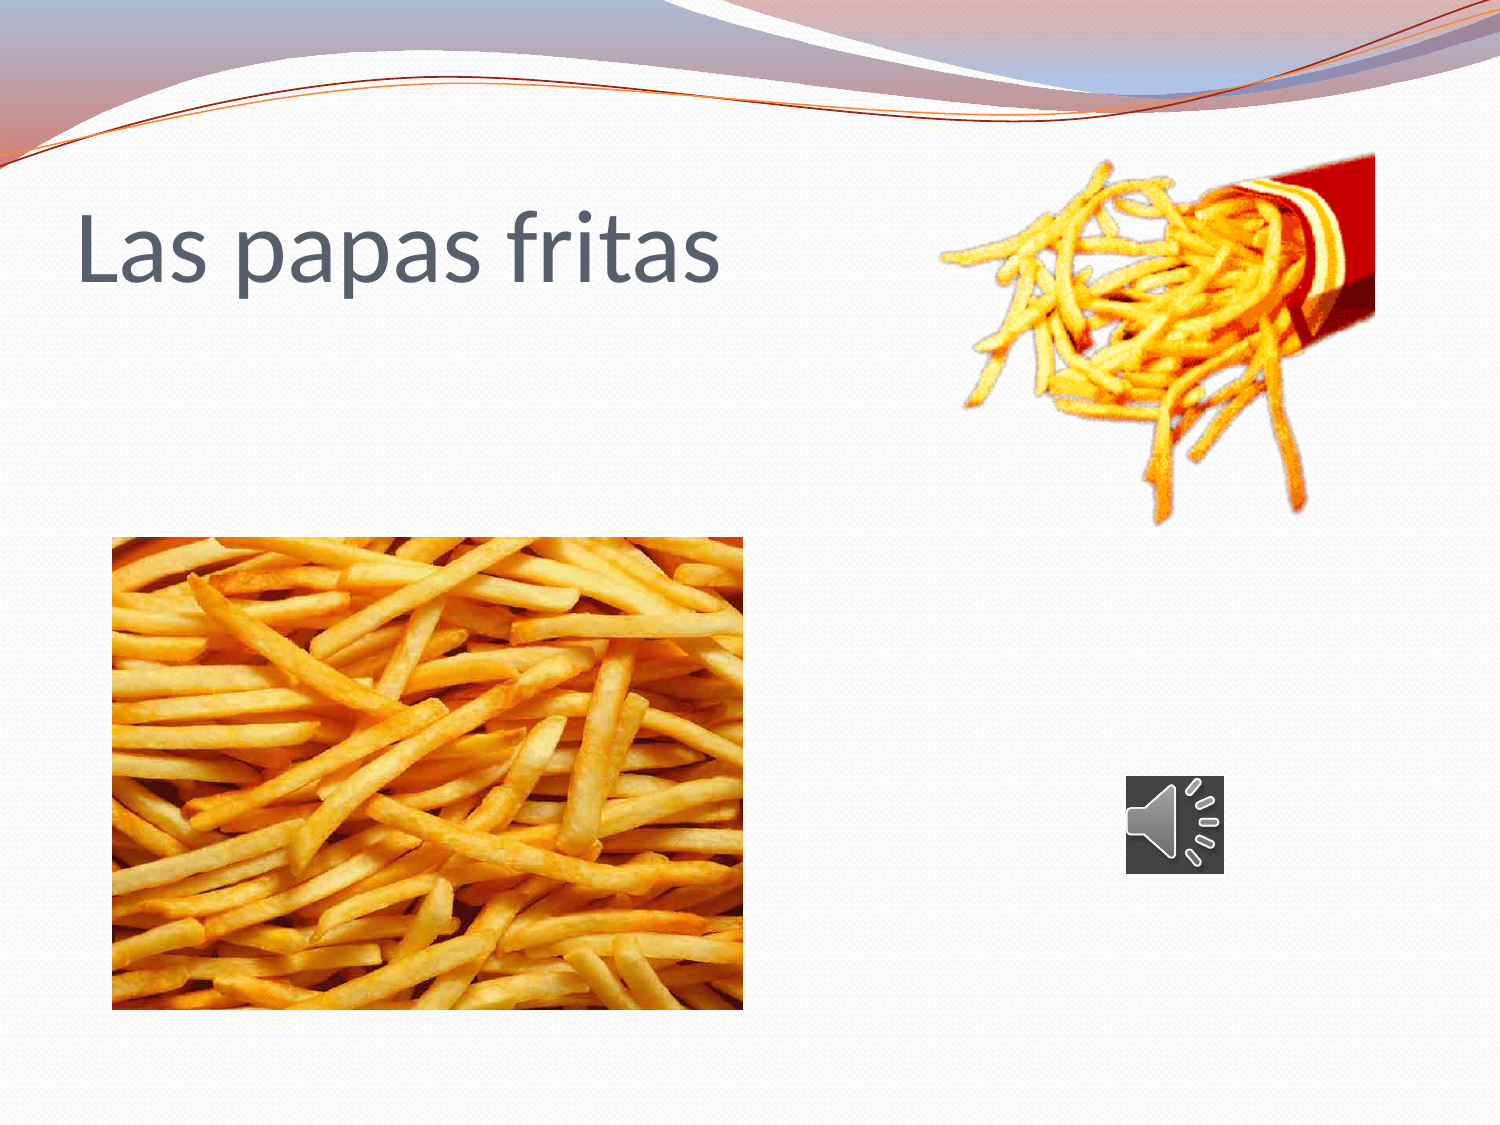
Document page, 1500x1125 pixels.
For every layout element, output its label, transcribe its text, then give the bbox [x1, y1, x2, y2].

title Las papas fritas [75, 115, 1425, 303]
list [112, 537, 743, 1011]
picture [937, 149, 1376, 527]
picture [1124, 774, 1226, 876]
